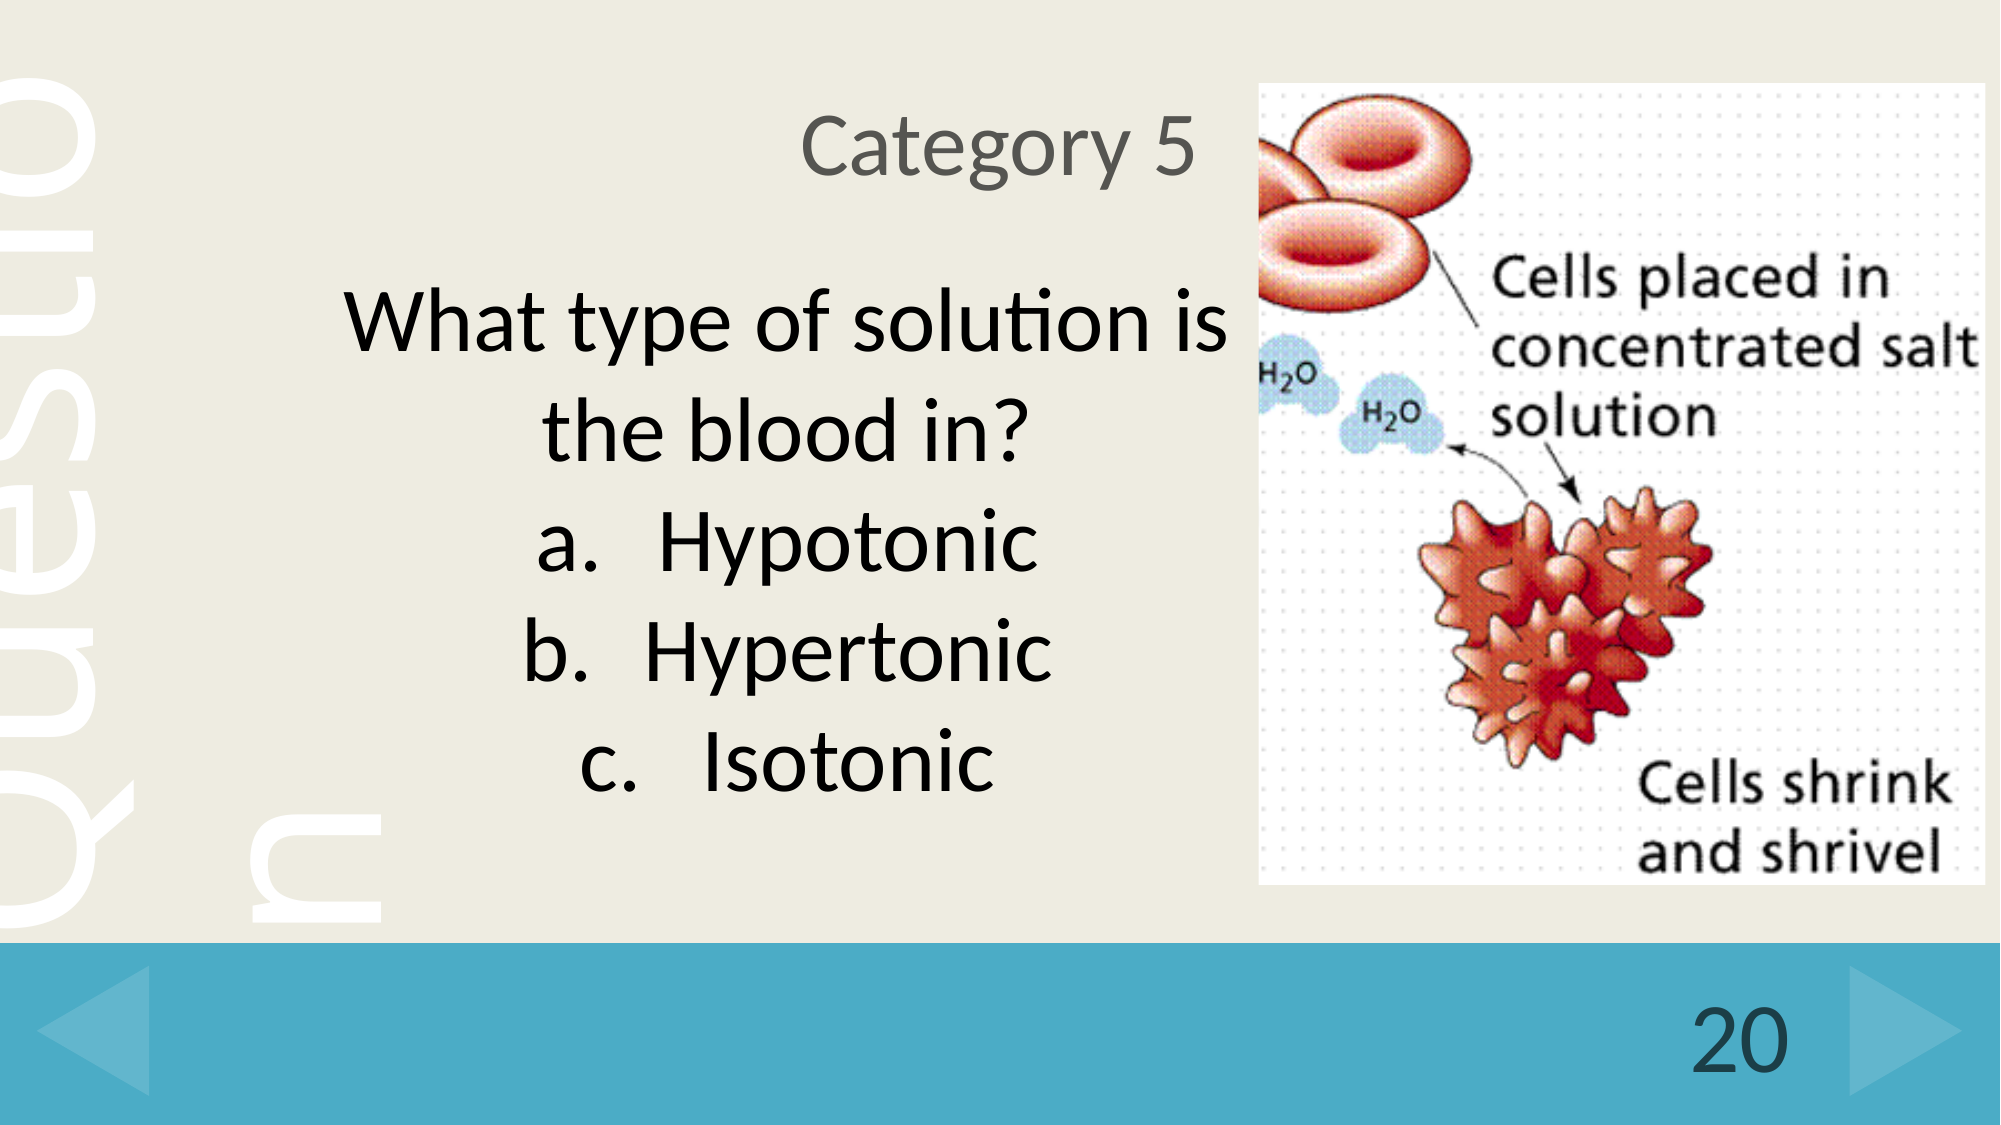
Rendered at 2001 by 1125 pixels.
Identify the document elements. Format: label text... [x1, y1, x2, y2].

picture [1258, 83, 1986, 885]
list 20 [1494, 967, 1806, 1097]
title Category 5 [99, 45, 1900, 233]
list What type of solution is the blood in? Hypotonic Hypertonic Isotonic [302, 307, 1253, 874]
